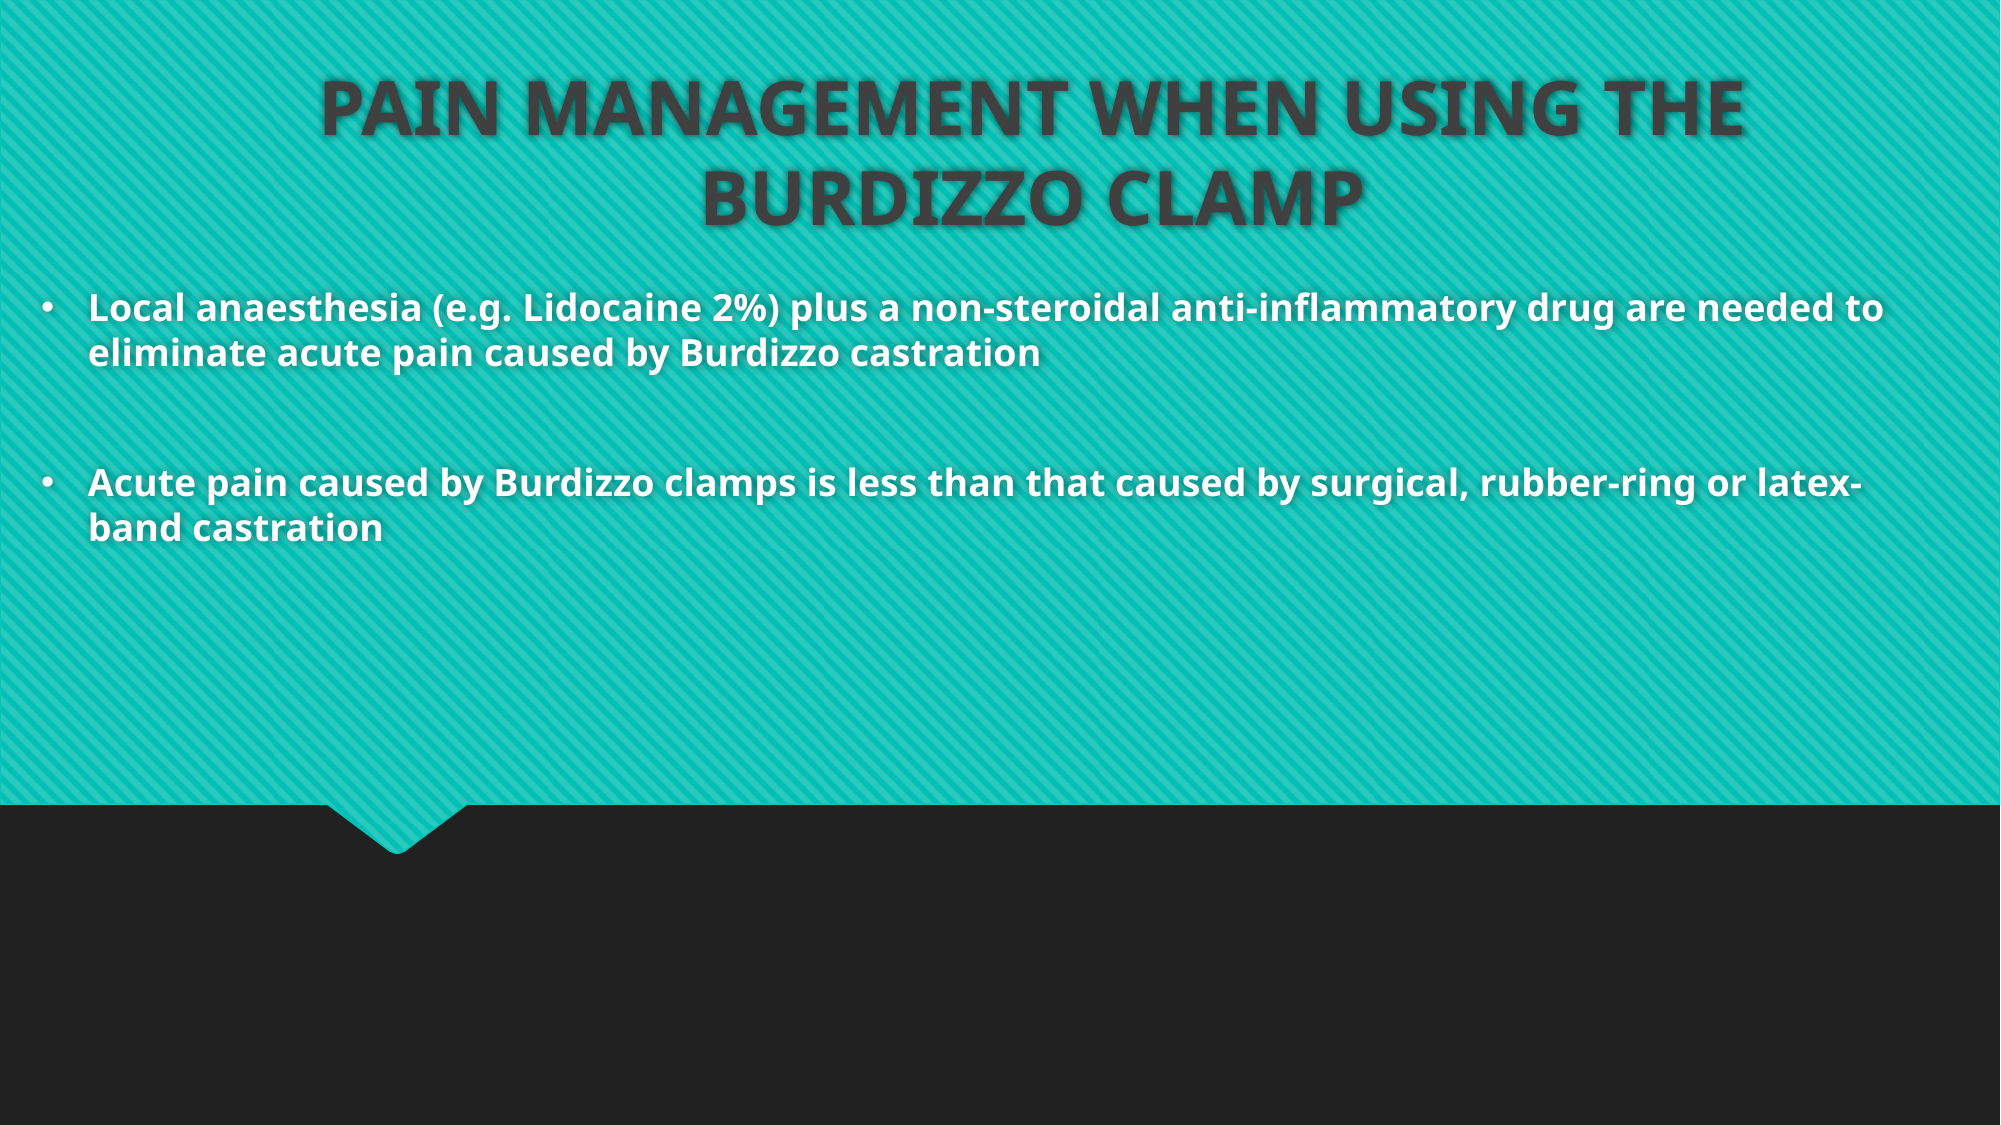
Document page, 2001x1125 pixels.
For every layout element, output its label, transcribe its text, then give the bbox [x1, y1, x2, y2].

subtitle Local anaesthesia (e.g. Lidocaine 2%) plus a non-steroidal anti-inflammatory drug are needed to eliminate acute pain caused by Burdizzo castration Acute pain caused by Burdizzo clamps is less than that caused by surgical, rubber-ring or latex-band castration [26, 276, 1935, 1110]
title PAIN MANAGEMENT WHEN USING THE BURDIZZO CLAMP [165, 89, 1900, 248]
